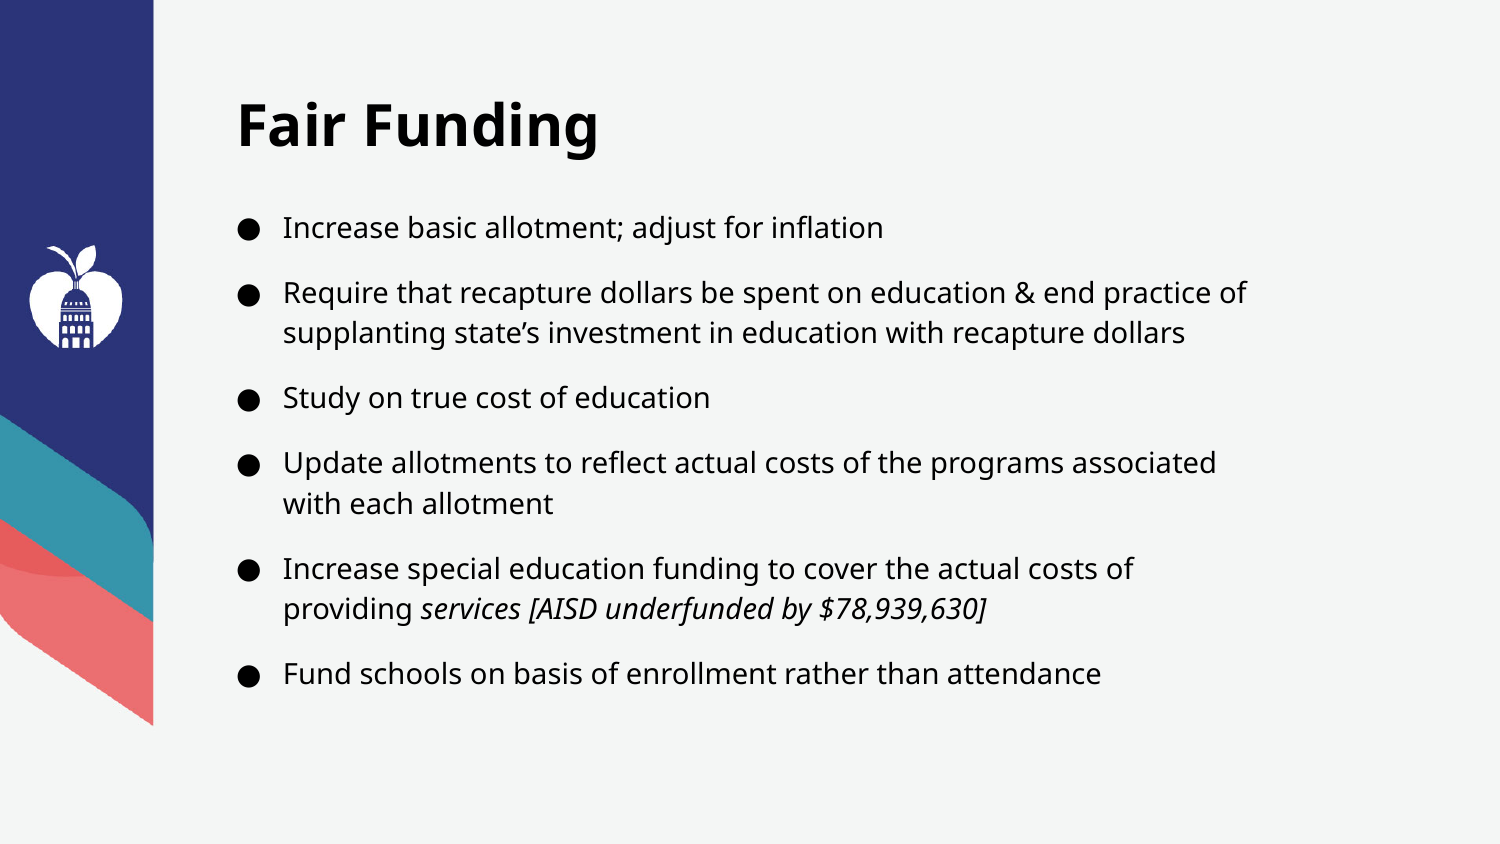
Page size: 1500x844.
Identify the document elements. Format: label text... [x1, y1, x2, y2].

title Fair Funding [221, 72, 1449, 167]
list Increase basic allotment; adjust for inflation Require that recapture dollars be spent on education & end practice of supplanting state’s investment in education with recapture dollars Study on true cost of education Update allotments to reflect actual costs of the programs associated with each allotment Increase special education funding to cover the actual costs of providing services [AISD underfunded by $78,939,630] Fund schools on basis of enrollment rather than attendance [221, 189, 1286, 750]
picture [0, 0, 1500, 844]
